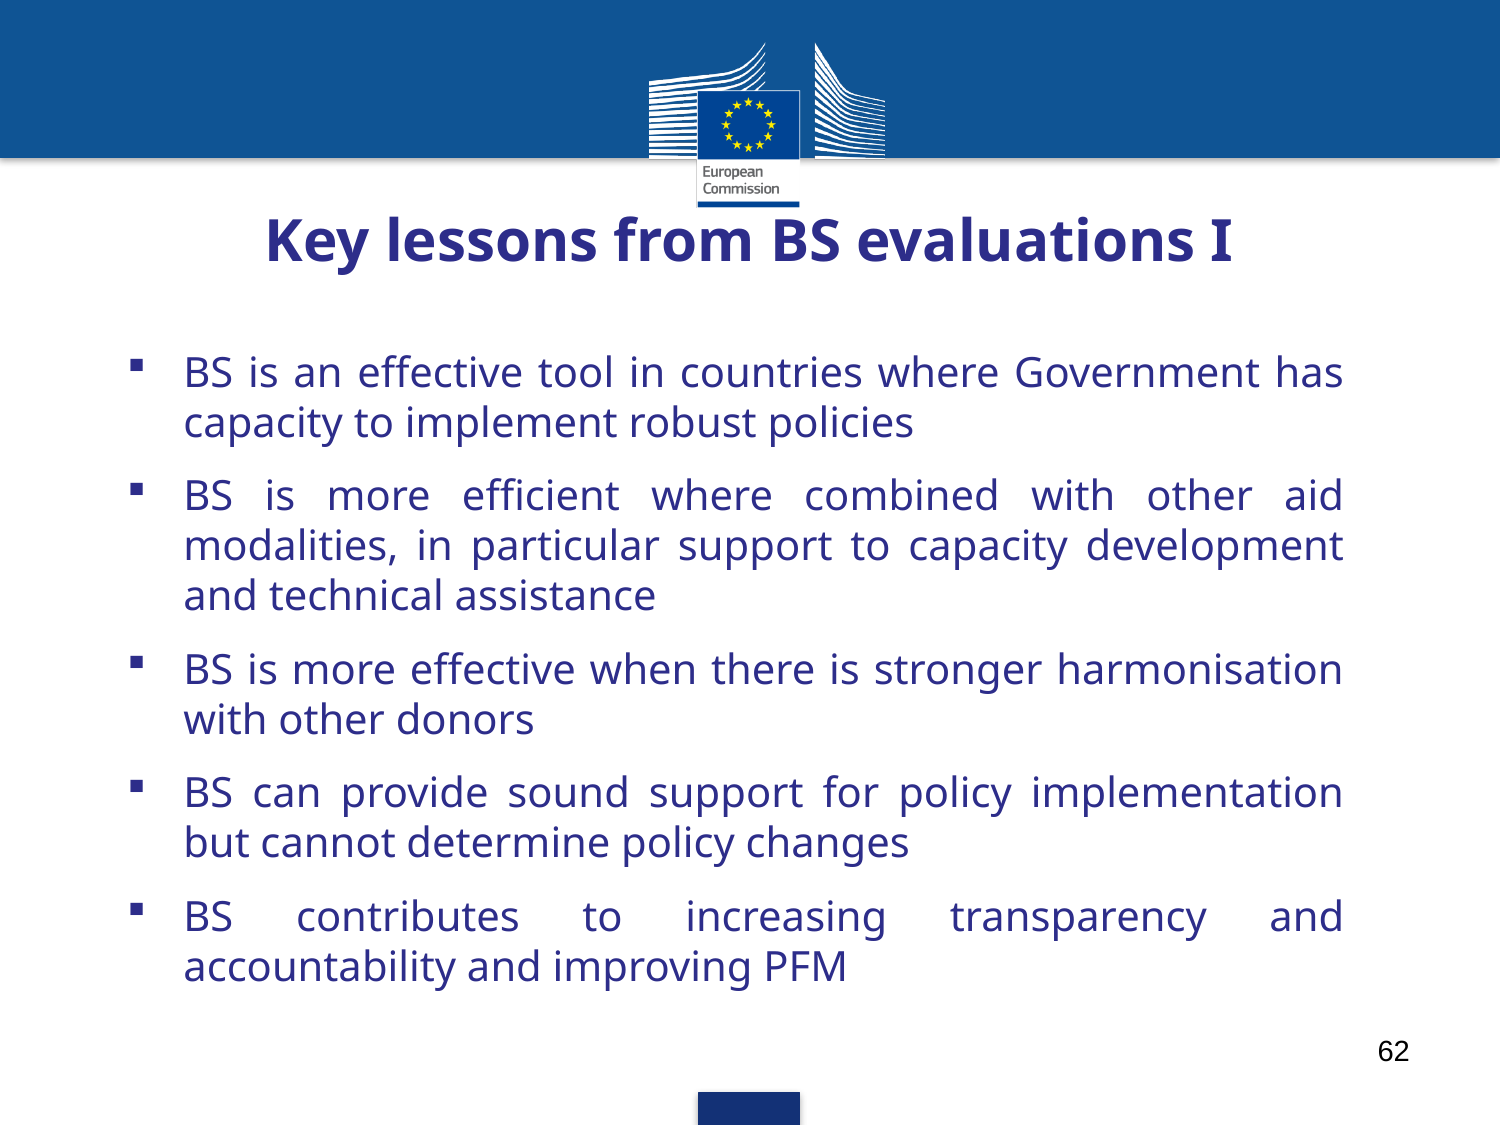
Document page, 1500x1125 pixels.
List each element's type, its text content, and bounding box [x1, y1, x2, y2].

slide_number 62 [1074, 1024, 1426, 1103]
picture [649, 42, 885, 196]
list BS is an effective tool in countries where Government has capacity to implement robust policies BS is more efficient where combined with other aid modalities, in particular support to capacity development and technical assistance BS is more effective when there is stronger harmonisation with other donors BS can provide sound support for policy implementation but cannot determine policy changes BS contributes to increasing transparency and accountability and improving PFM [110, 336, 1362, 1084]
title Key lessons from BS evaluations I [64, 196, 1361, 280]
